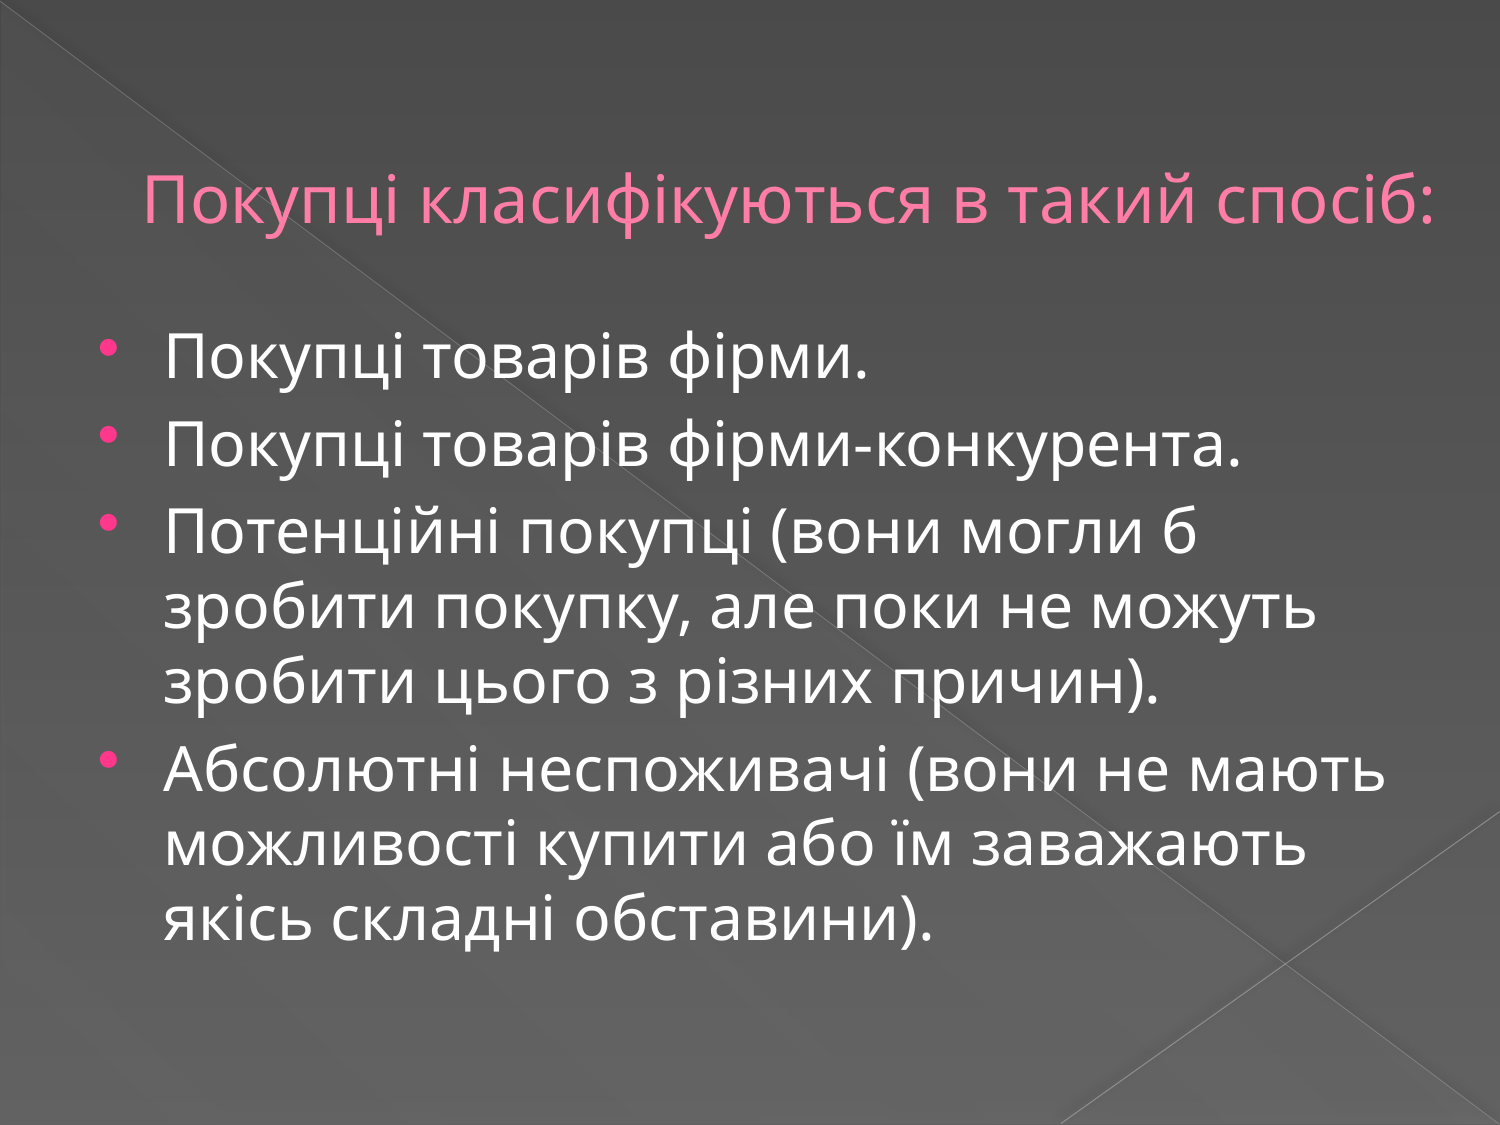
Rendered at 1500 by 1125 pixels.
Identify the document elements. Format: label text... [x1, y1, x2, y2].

list Покупці товарів фірми. Покупці товарів фірми-конкурента. Потенційні покупці (вони могли б зробити покупку, але поки не можуть зробити цього з різних причин). Абсолютні неспоживачі (вони не мають можливості купити або їм заважають якісь складні обставини). [75, 308, 1425, 1059]
title Покупці класифікуються в такий спосіб: [0, 82, 1500, 312]
